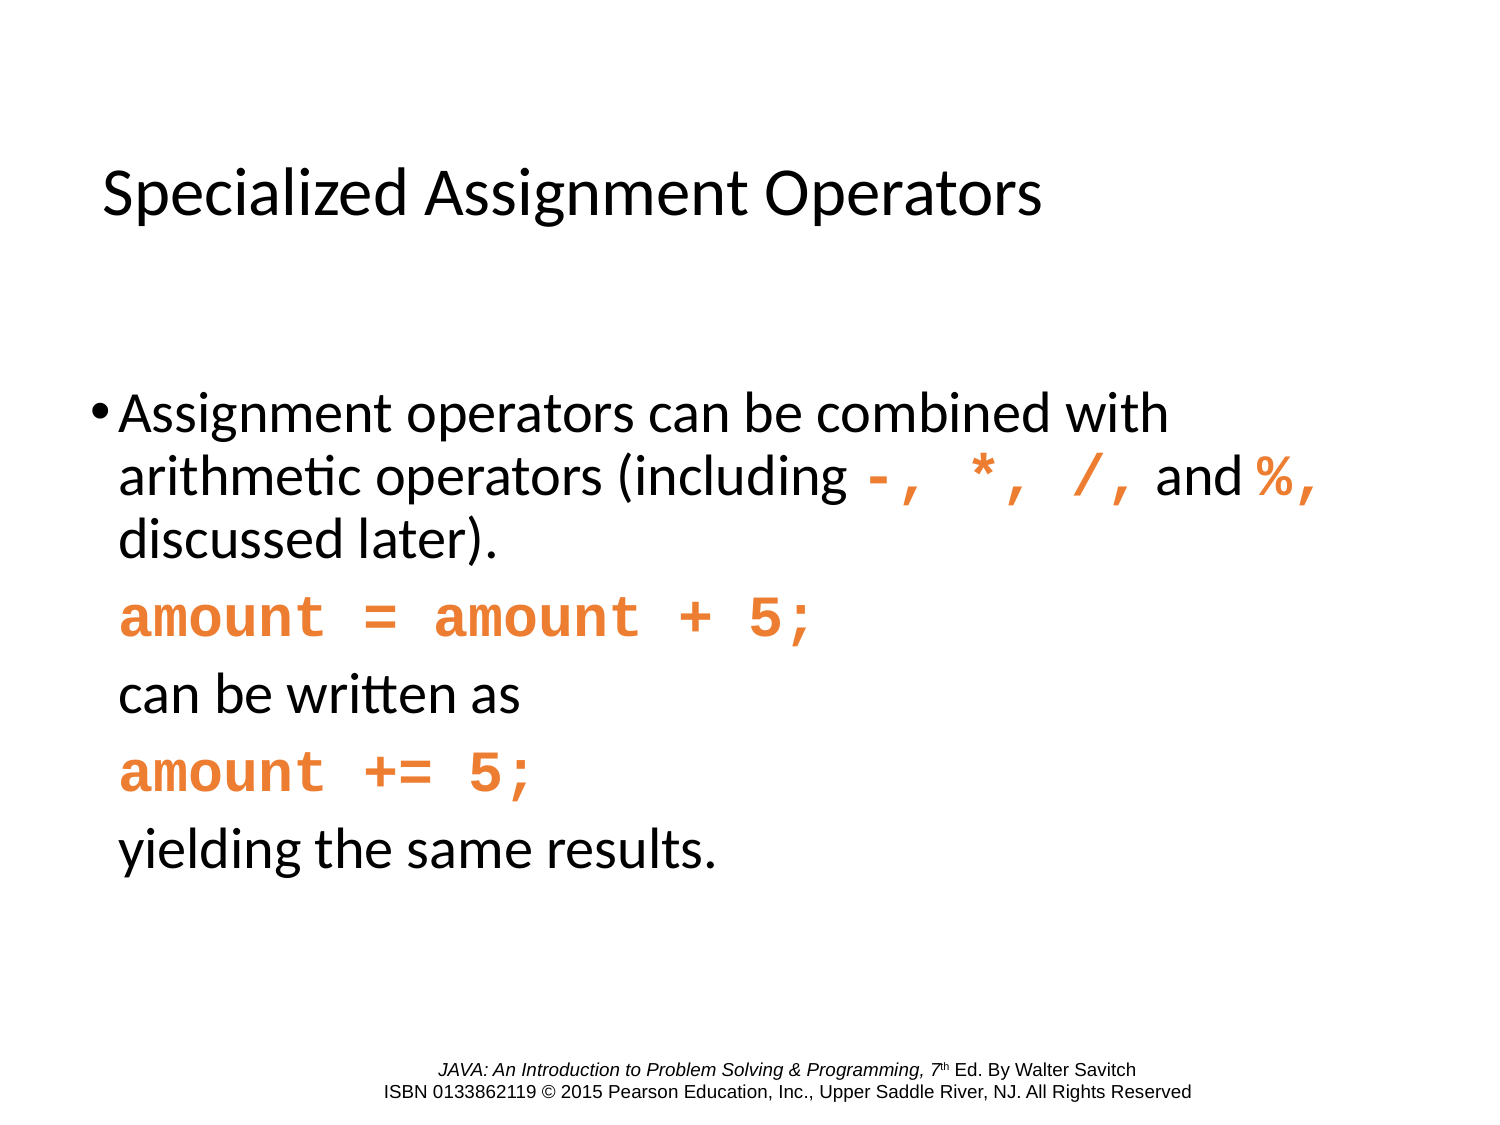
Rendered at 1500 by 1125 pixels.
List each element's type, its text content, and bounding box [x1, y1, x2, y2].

title Specialized Assignment Operators [87, 99, 1438, 288]
list Assignment operators can be combined with arithmetic operators (including -, *, /, and %, discussed later). amount = amount + 5; can be written as amount += 5; yielding the same results. [75, 375, 1425, 1005]
